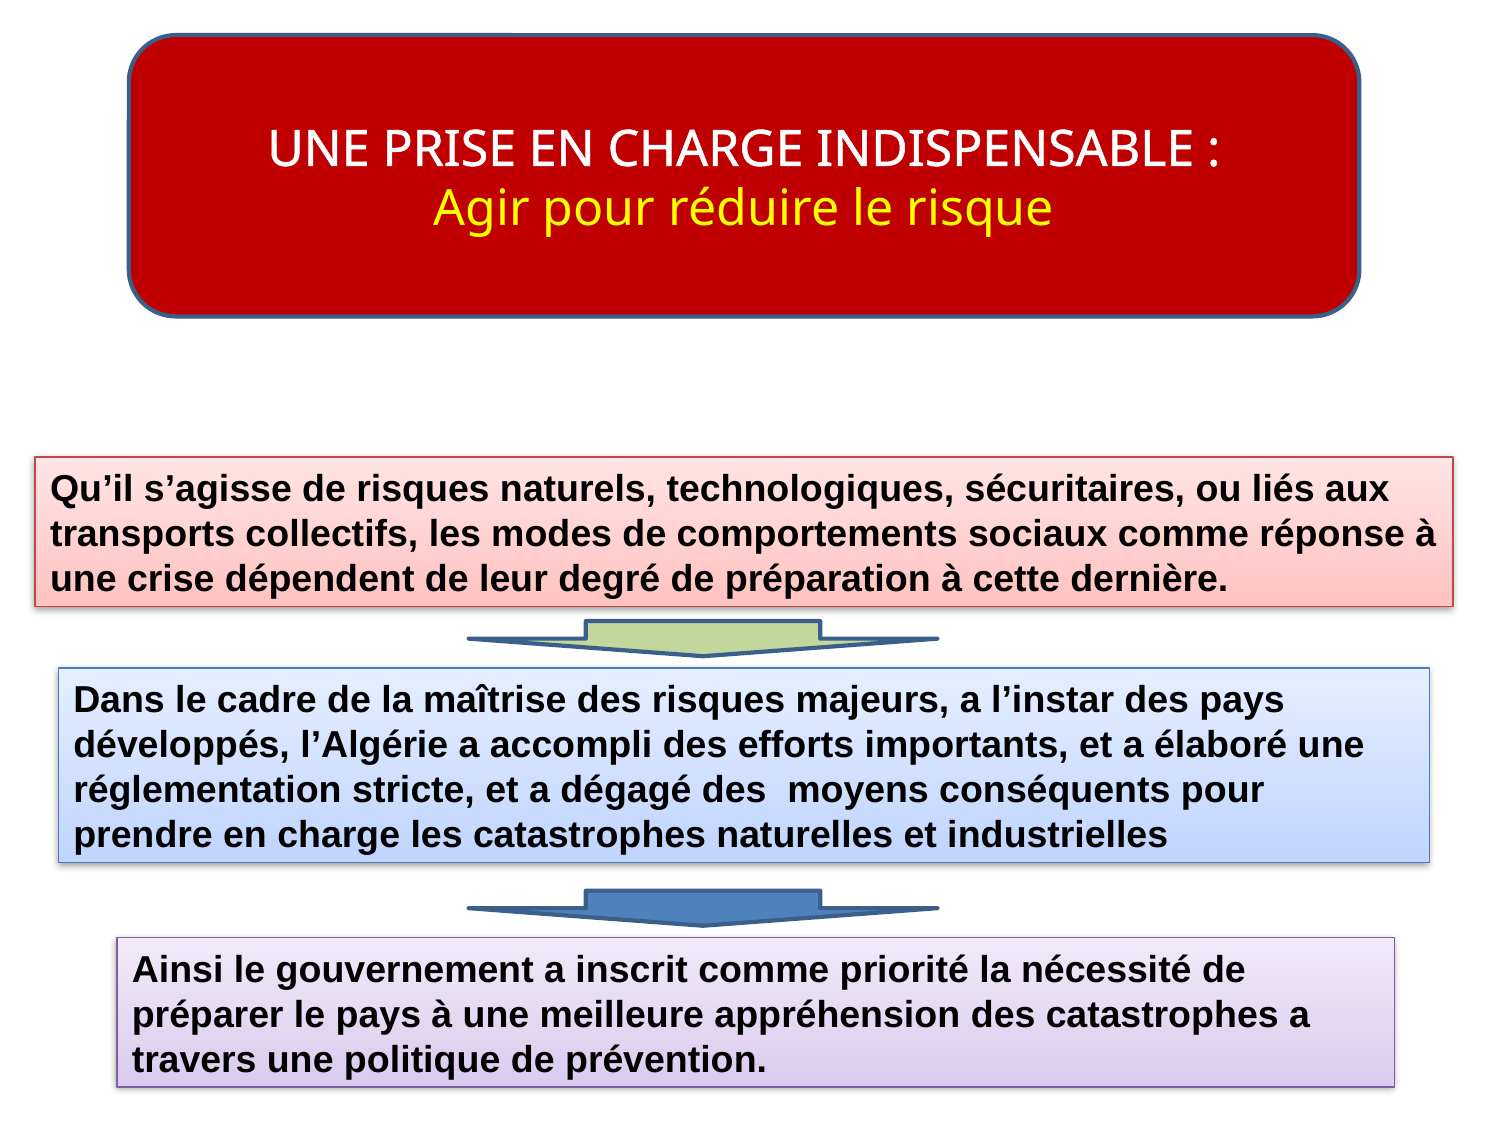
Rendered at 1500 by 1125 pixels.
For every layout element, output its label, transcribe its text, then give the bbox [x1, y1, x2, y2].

text_box Qu’il s’agisse de risques naturels, technologiques, sécuritaires, ou liés aux transports collectifs, les modes de comportements sociaux comme réponse à une crise dépendent de leur degré de préparation à cette dernière. [34, 456, 1454, 607]
text_box UNE PRISE EN CHARGE INDISPENSABLE : Agir pour réduire le risque [126, 32, 1362, 319]
text_box Dans le cadre de la maîtrise des risques majeurs, a l’instar des pays développés, l’Algérie a accompli des efforts importants, et a élaboré une réglementation stricte, et a dégagé des moyens conséquents pour prendre en charge les catastrophes naturelles et industrielles [58, 667, 1430, 863]
text_box Ainsi le gouvernement a inscrit comme priorité la nécessité de préparer le pays à une meilleure appréhension des catastrophes a travers une politique de prévention. [116, 937, 1395, 1088]
text_box [466, 618, 940, 659]
text_box [466, 888, 940, 928]
